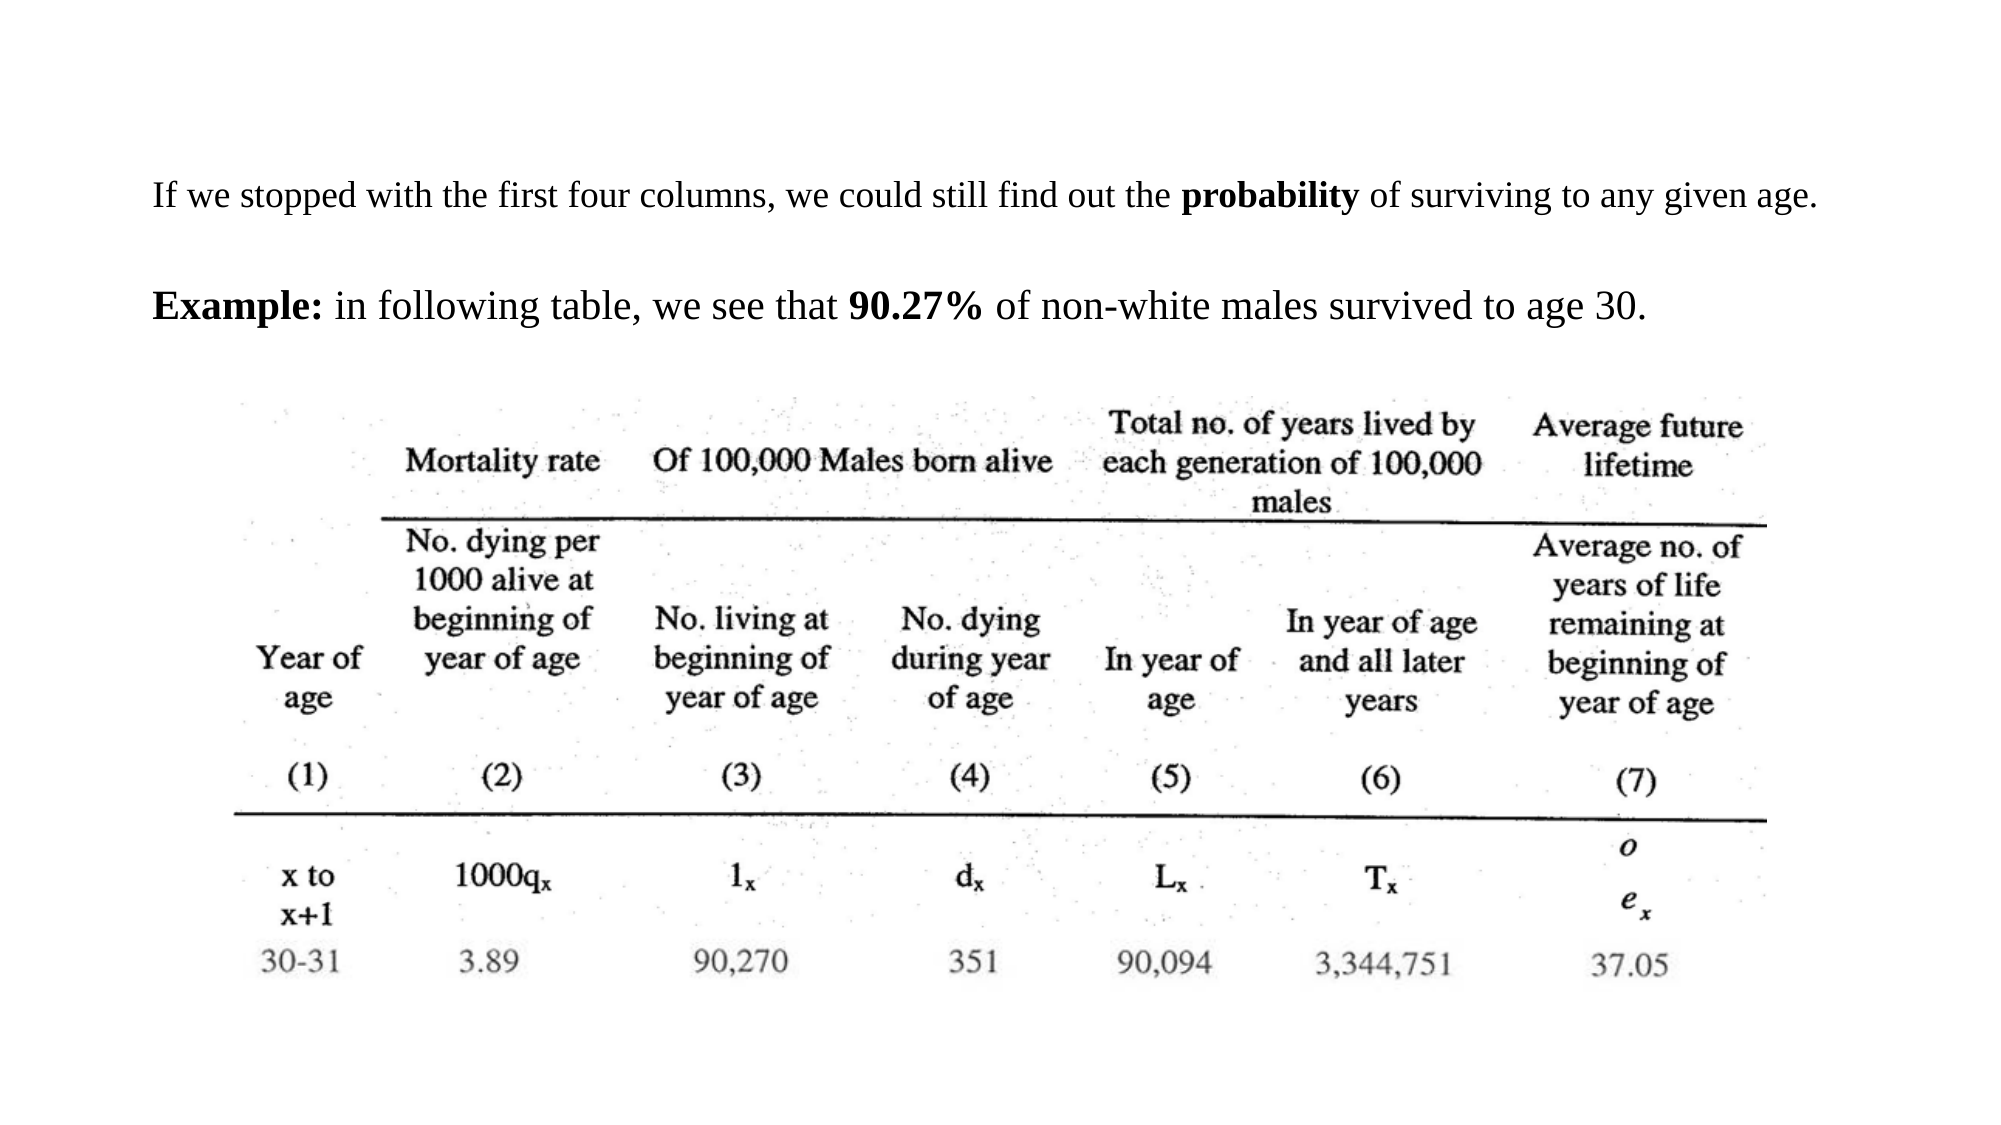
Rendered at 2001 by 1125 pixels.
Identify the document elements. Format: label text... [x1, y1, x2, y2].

list Example: in following table, we see that 90.27% of non-white males survived to age 30. [137, 245, 1863, 1029]
title If we stopped with the first four columns, we could still find out the probability of surviving to any given age. [137, 139, 1937, 223]
picture [232, 396, 1767, 997]
